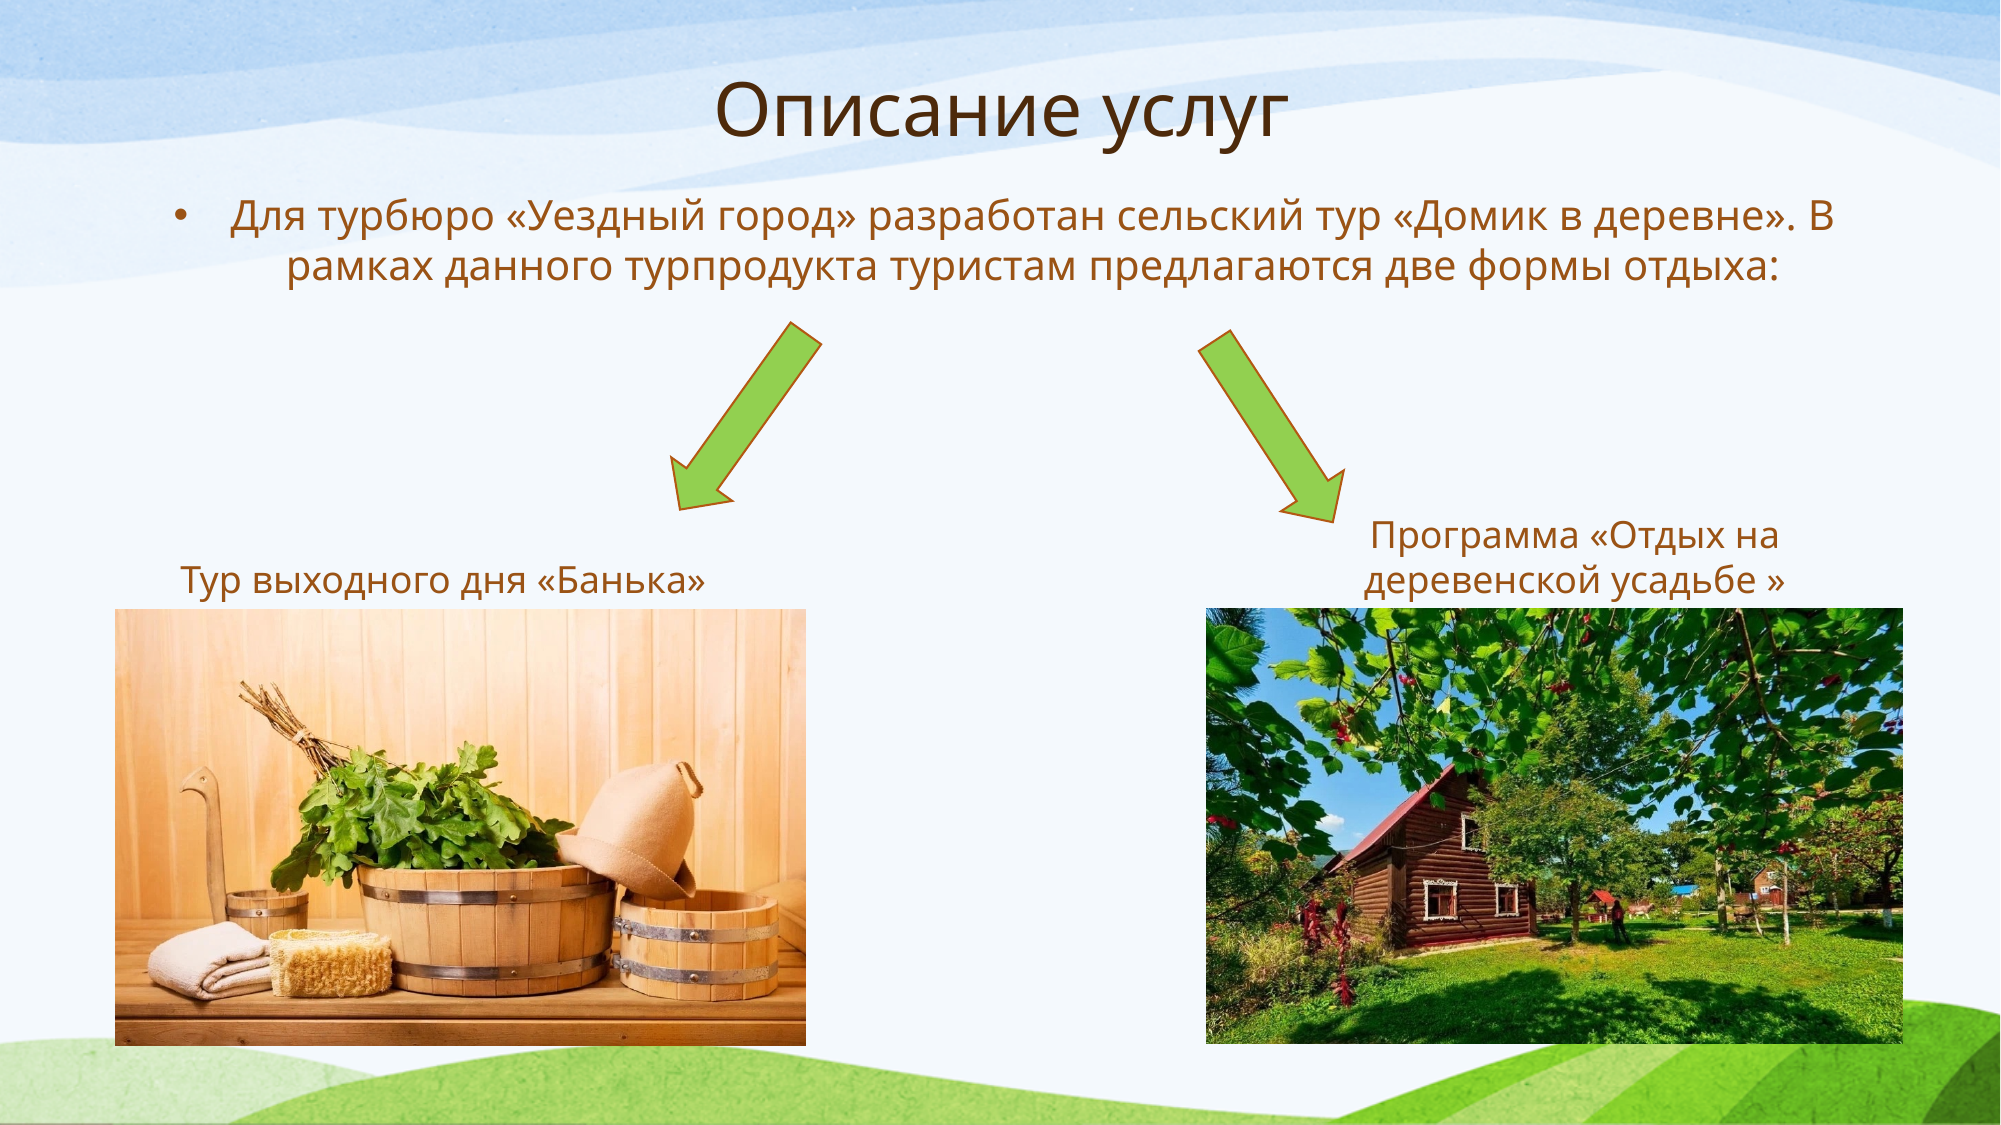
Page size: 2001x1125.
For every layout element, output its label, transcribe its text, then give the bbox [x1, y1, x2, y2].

picture [0, 0, 2001, 1125]
text_box Программа «Отдых на деревенской усадьбе » [1274, 503, 1875, 608]
text_box Тур выходного дня «Банька» [165, 548, 722, 609]
text_box [669, 321, 823, 511]
list Для турбюро «Уездный город» разработан сельский тур «Домик в деревне». В рамках данного турпродукта туристам предлагаются две формы отдыха: [118, 181, 1890, 768]
text_box [1197, 329, 1346, 503]
title Описание услуг [176, 0, 1827, 160]
